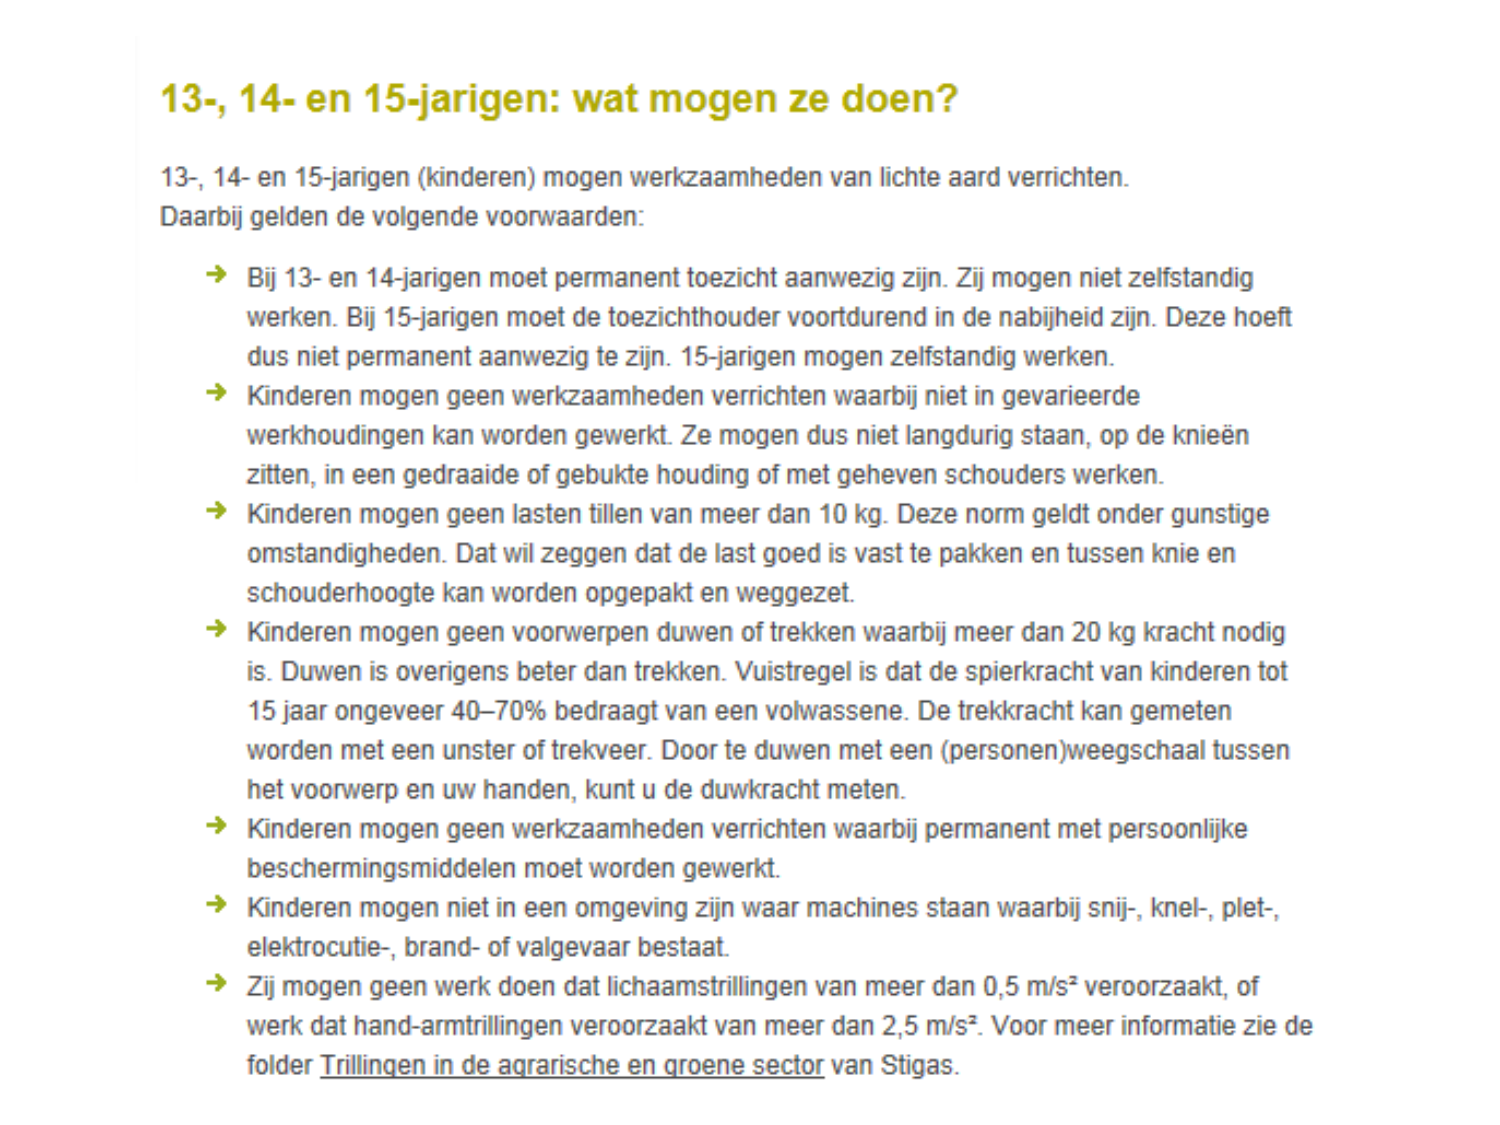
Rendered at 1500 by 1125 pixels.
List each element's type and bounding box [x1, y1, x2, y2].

picture [135, 36, 1377, 1099]
